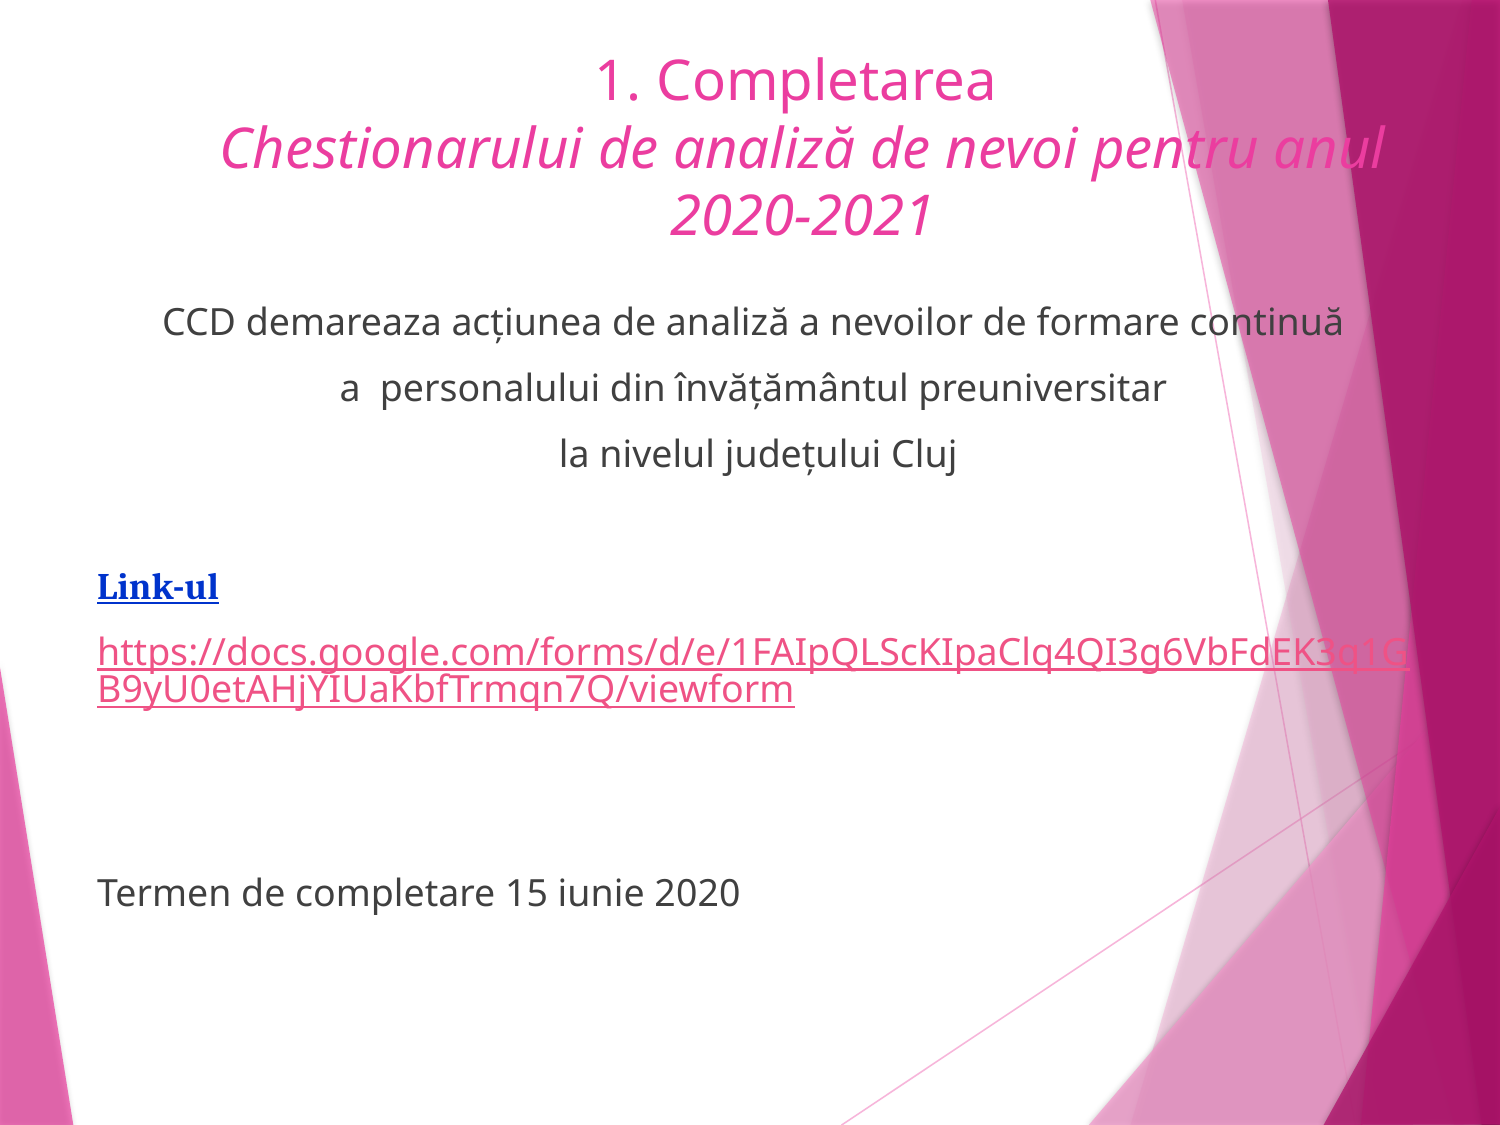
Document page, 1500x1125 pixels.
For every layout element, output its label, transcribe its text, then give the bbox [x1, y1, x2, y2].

title 1. Completarea Chestionarului de analiză de nevoi pentru anul 2020-2021 [171, 36, 1436, 256]
list CCD demareaza acțiunea de analiză a nevoilor de formare continuă a personalului din învățământul preuniversitar la nivelul județului Cluj Link-ul https://docs.google.com/forms/d/e/1FAIpQLScKIpaClq4QI3g6VbFdEK3q1GB9yU0etAHjYIUaKbfTrmqn7Q/viewform Termen de completare 15 iunie 2020 [82, 290, 1436, 1018]
